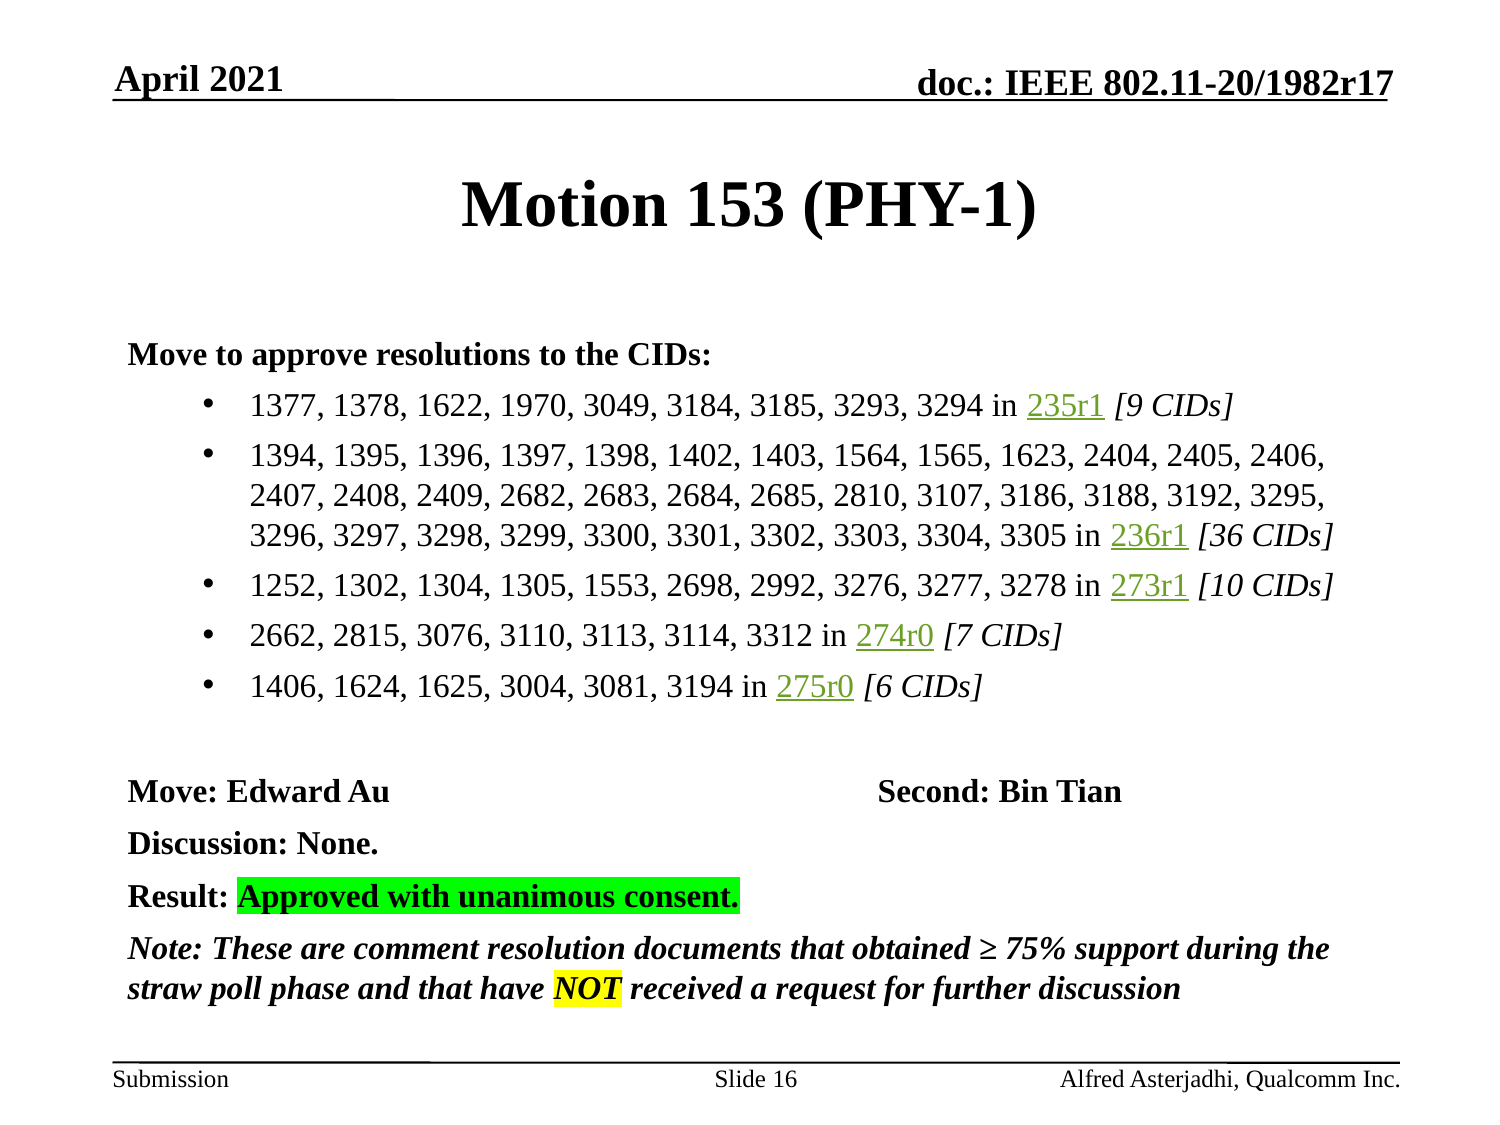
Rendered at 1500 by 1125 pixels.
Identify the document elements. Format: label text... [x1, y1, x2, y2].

slide_number Slide 16 [712, 1061, 800, 1123]
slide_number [114, 54, 423, 100]
footer Alfred Asterjadhi, Qualcomm Inc. [878, 1061, 1402, 1093]
list Move to approve resolutions to the CIDs: 1377, 1378, 1622, 1970, 3049, 3184, 3185, 3293, 3294 in 235r1 [9 CIDs] 1394, 1395, 1396, 1397, 1398, 1402, 1403, 1564, 1565, 1623, 2404, 2405, 2406, 2407, 2408, 2409, 2682, 2683, 2684, 2685, 2810, 3107, 3186, 3188, 3192, 3295, 3296, 3297, 3298, 3299, 3300, 3301, 3302, 3303, 3304, 3305 in 236r1 [36 CIDs] 1252, 1302, 1304, 1305, 1553, 2698, 2992, 3276, 3277, 3278 in 273r1 [10 CIDs] 2662, 2815, 3076, 3110, 3113, 3114, 3312 in 274r0 [7 CIDs] 1406, 1624, 1625, 3004, 3081, 3194 in 275r0 [6 CIDs] Move: Edward Au Second: Bin Tian Discussion: None. Result: Approved with unanimous consent. Note: These are comment resolution documents that obtained ≥ 75% support during the straw poll phase and that have NOT received a request for further discussion [112, 324, 1388, 1063]
title Motion 153 (PHY-1) [112, 112, 1388, 288]
